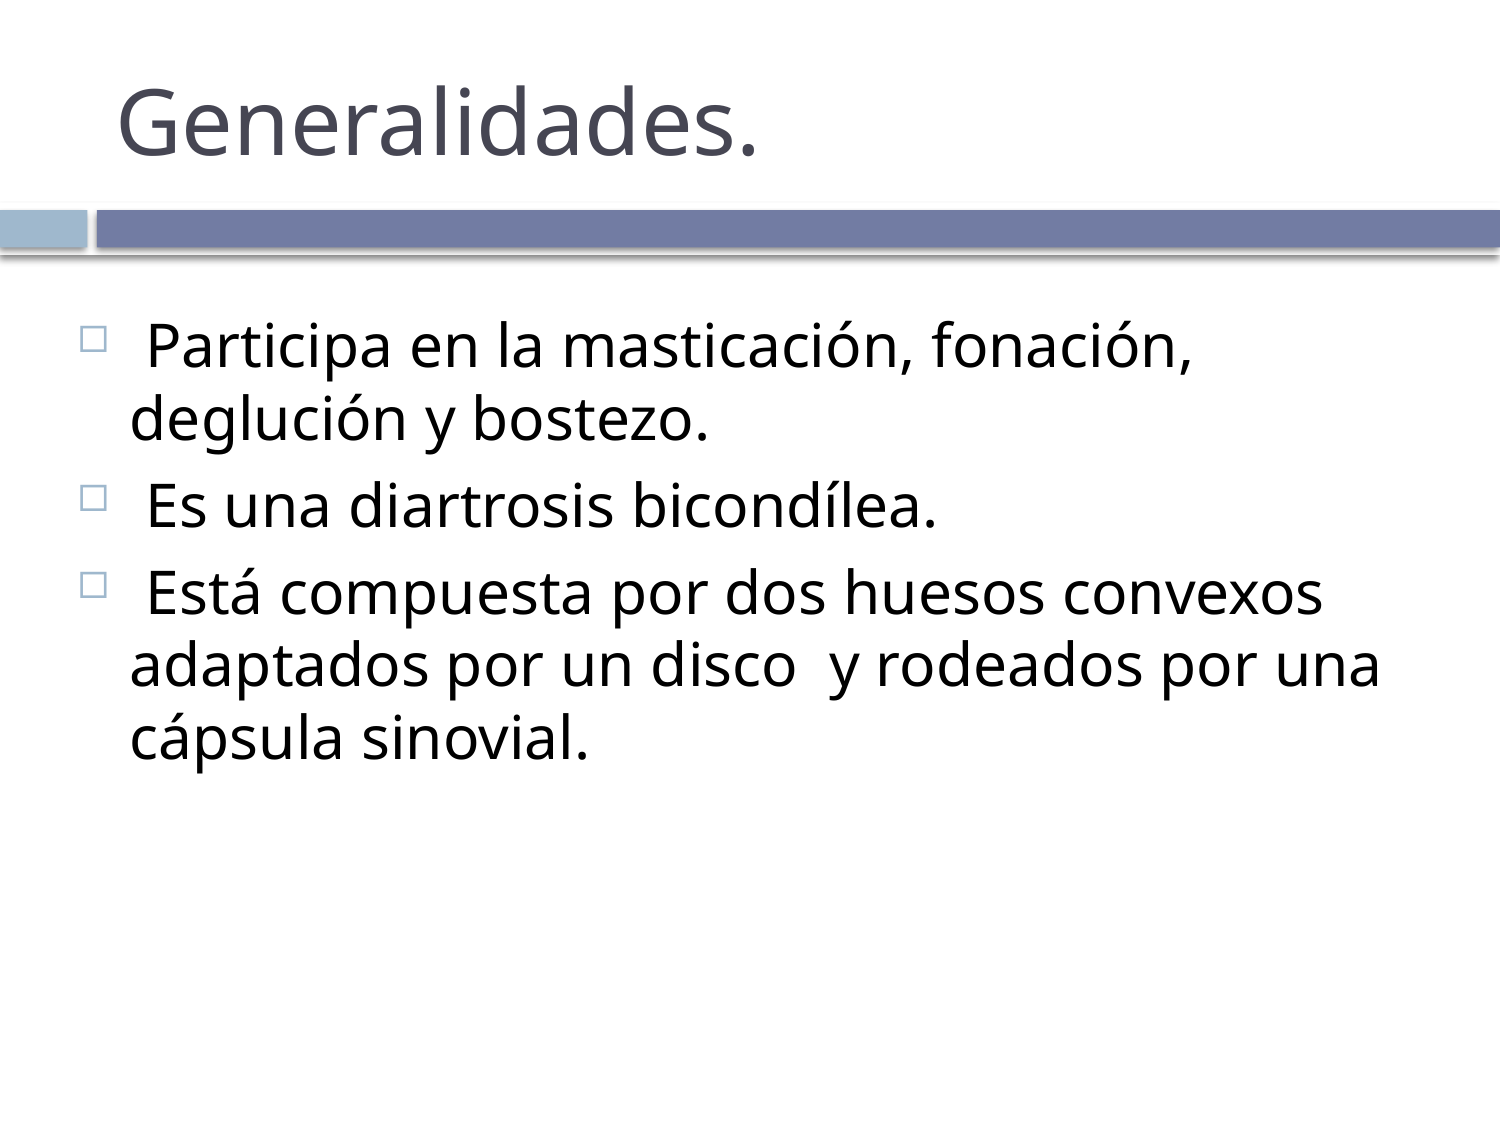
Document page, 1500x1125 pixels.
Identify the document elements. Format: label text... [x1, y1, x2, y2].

list Participa en la masticación, fonación, deglución y bostezo. Es una diartrosis bicondílea. Está compuesta por dos huesos convexos adaptados por un disco y rodeados por una cápsula sinovial. [62, 299, 1400, 1038]
title Generalidades. [100, 37, 1438, 200]
